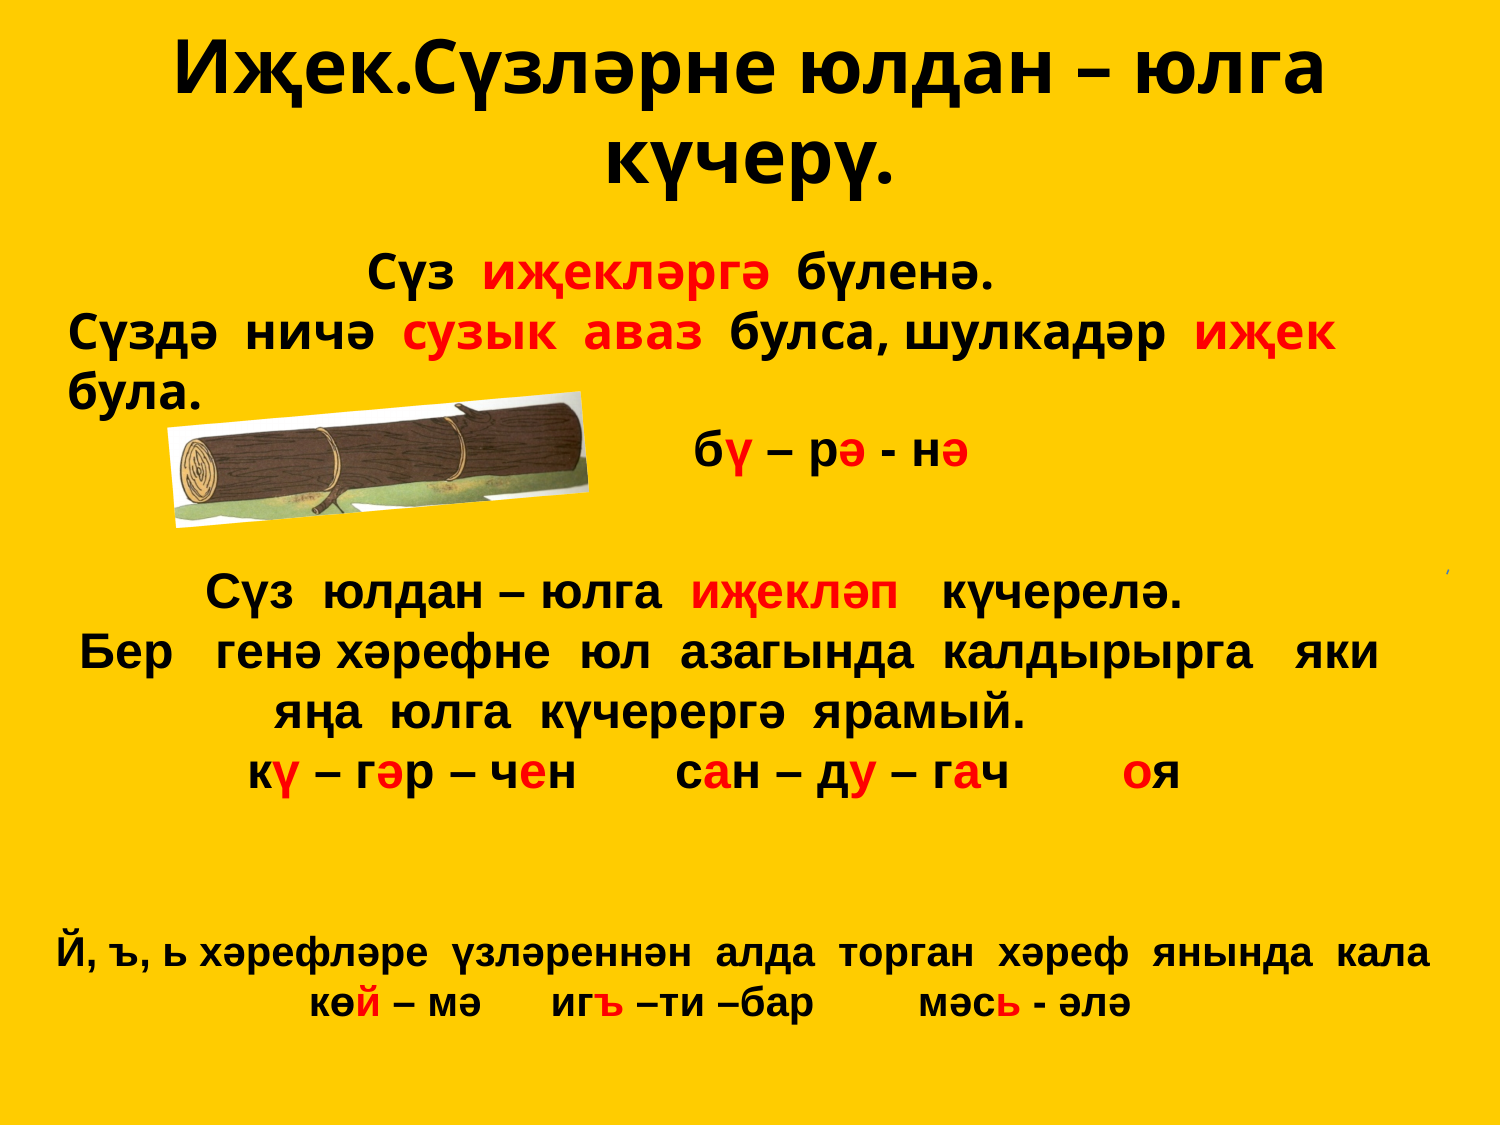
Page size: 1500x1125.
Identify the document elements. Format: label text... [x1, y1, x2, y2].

title Иҗек.Сүзләрне юлдан – юлга күчерү. [75, 45, 1425, 173]
text_box Й, ъ, ь хәрефләре үзләреннән алда торган хәреф янында кала көй – мә игъ –ти –бар мәсь - әлә [41, 916, 1500, 1032]
text_box Сүз иҗекләргә бүленә. Сүздә ничә сузык аваз булса, шулкадәр иҗек була. [53, 231, 1459, 487]
text_box бү – рә - нә [679, 408, 1152, 484]
text_box Сүз юлдан – юлга иҗекләп күчерелә. Бер генә хәрефне юл азагында калдырырга яки яңа юлга күчерергә ярамый. кү – гәр – чен сан – ду – гач оя [64, 550, 1436, 806]
picture [168, 392, 588, 527]
